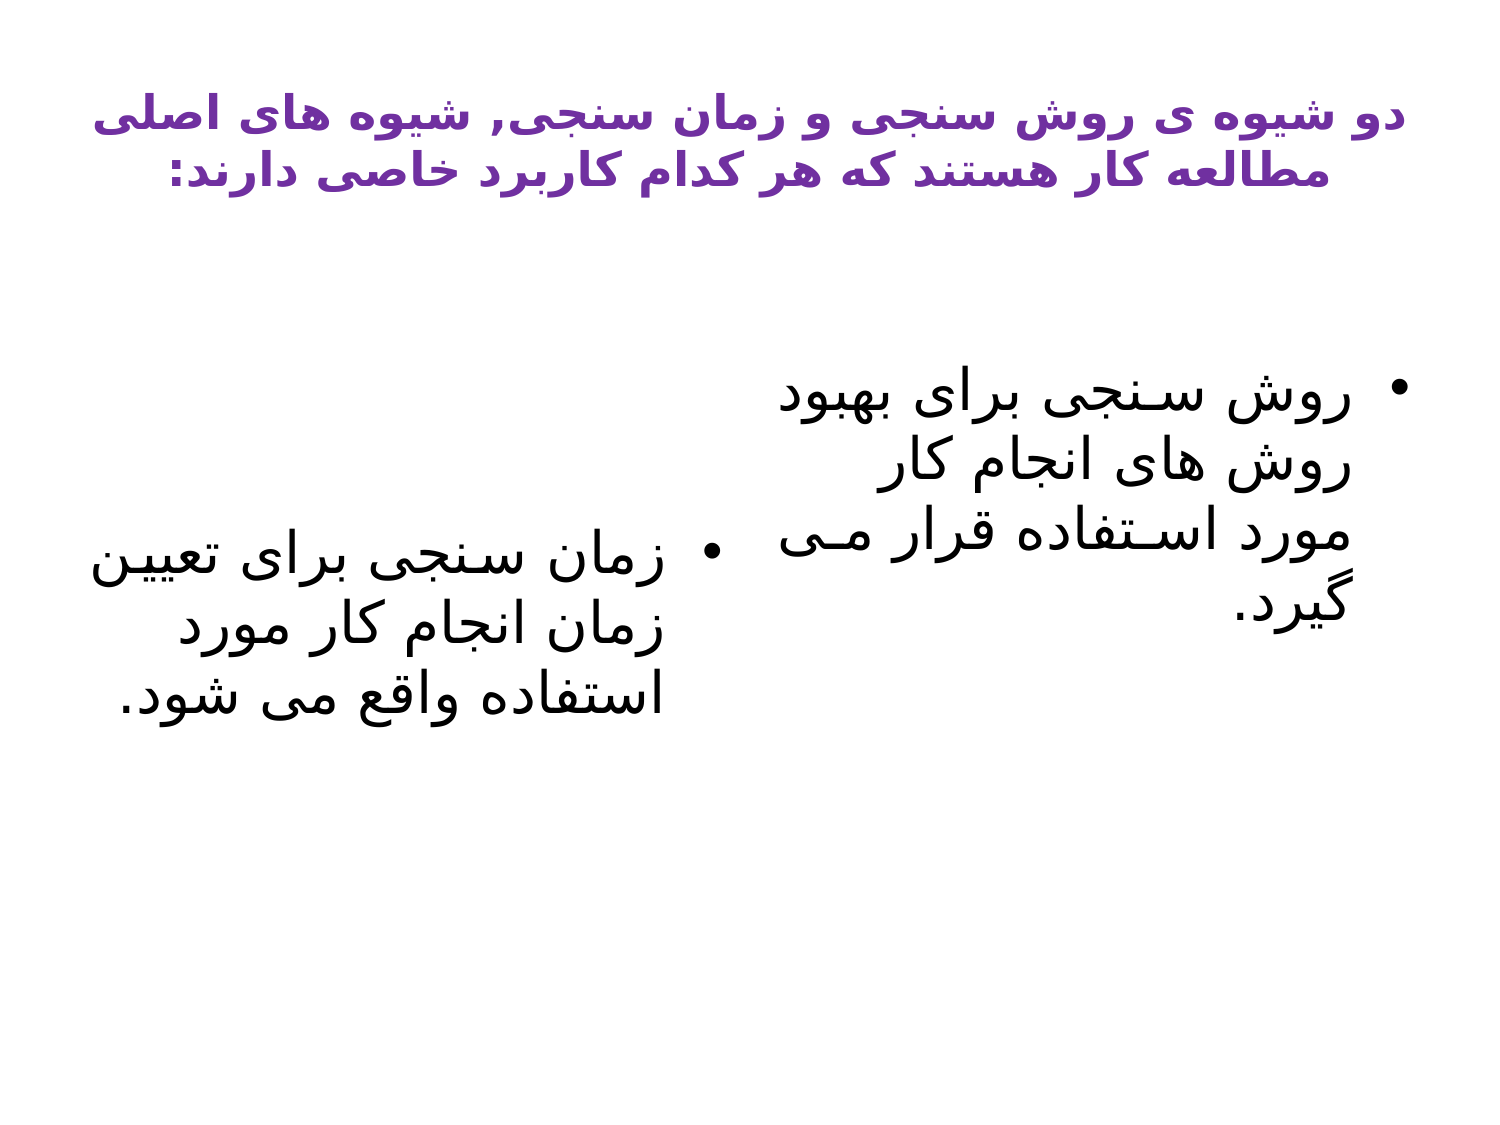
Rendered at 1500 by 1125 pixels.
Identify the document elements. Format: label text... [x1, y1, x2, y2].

list زمان سنجی برای تعیین زمان انجام کار مورد استفاده واقع می شود. [75, 262, 738, 1005]
title دو شیوه ی روش سنجی و زمان سنجی, شیوه های اصلی مطالعه کار هستند که هر کدام کاربرد خاصی دارند: [75, 45, 1425, 233]
list روش سنجی برای بهبود روش های انجام کار مورد استفاده قرار می گیرد. [762, 262, 1425, 1005]
